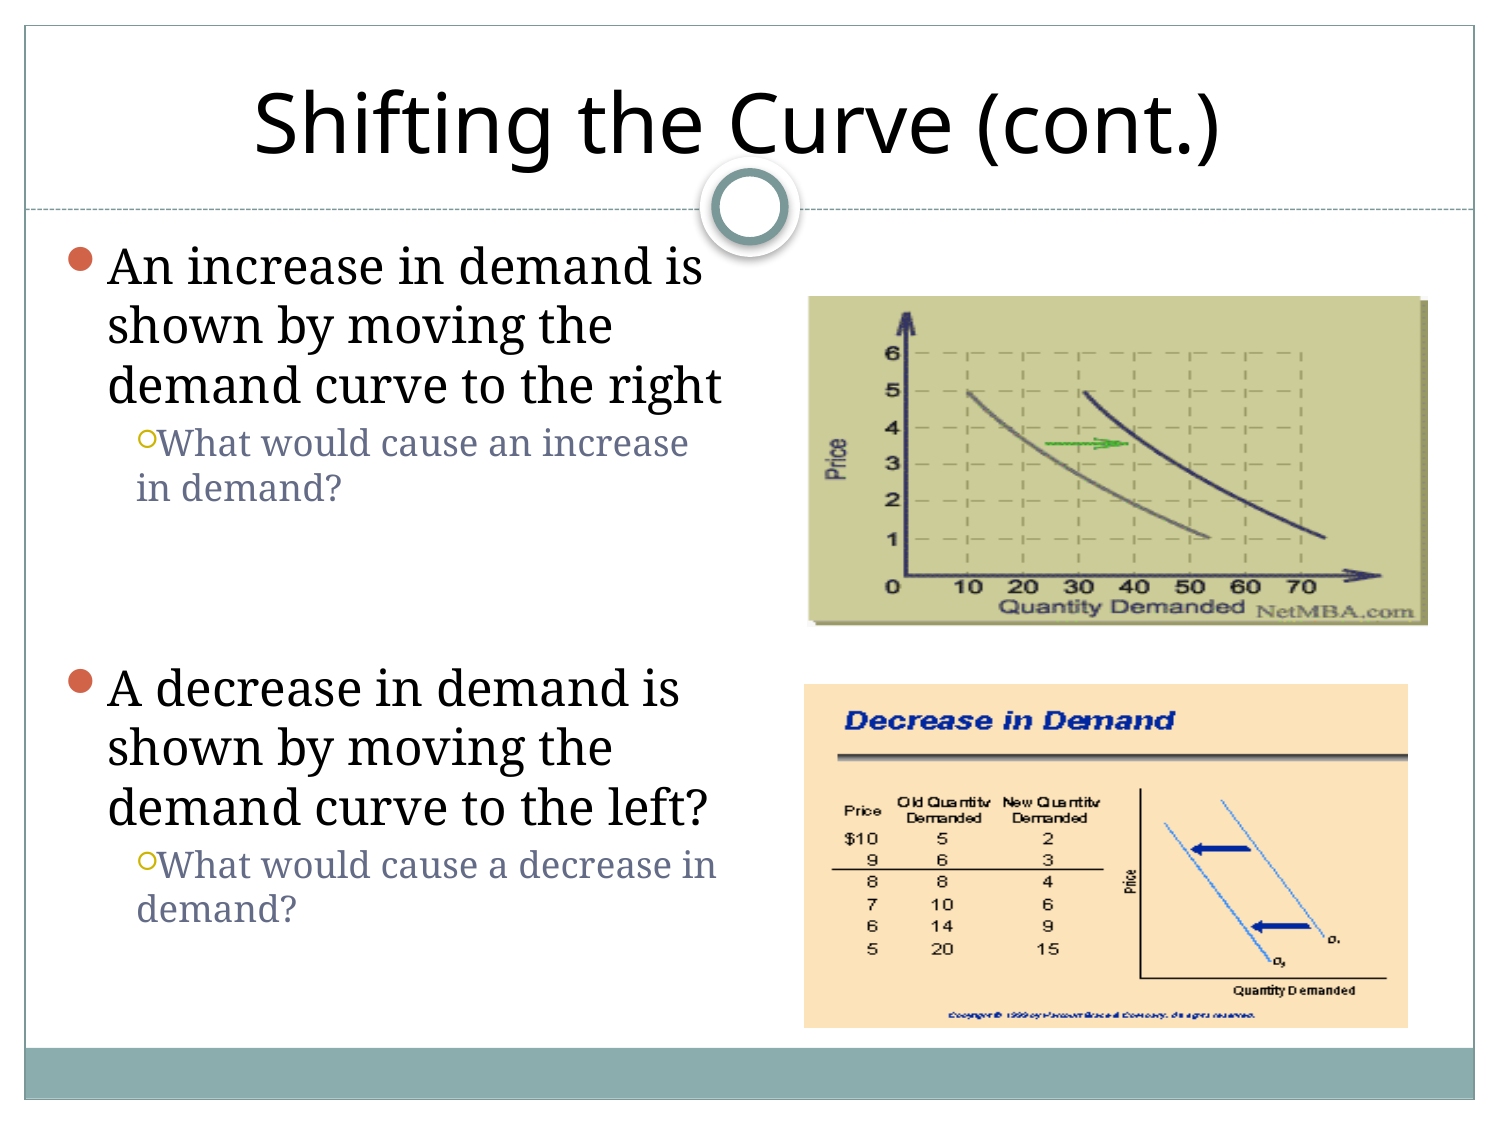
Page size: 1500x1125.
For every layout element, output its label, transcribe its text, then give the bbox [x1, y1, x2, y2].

title Shifting the Curve (cont.) [50, 0, 1425, 179]
list An increase in demand is shown by moving the demand curve to the right What would cause an increase in demand? A decrease in demand is shown by moving the demand curve to the left? What would cause a decrease in demand? [50, 227, 744, 1025]
picture [804, 683, 1408, 1028]
picture [807, 296, 1428, 628]
